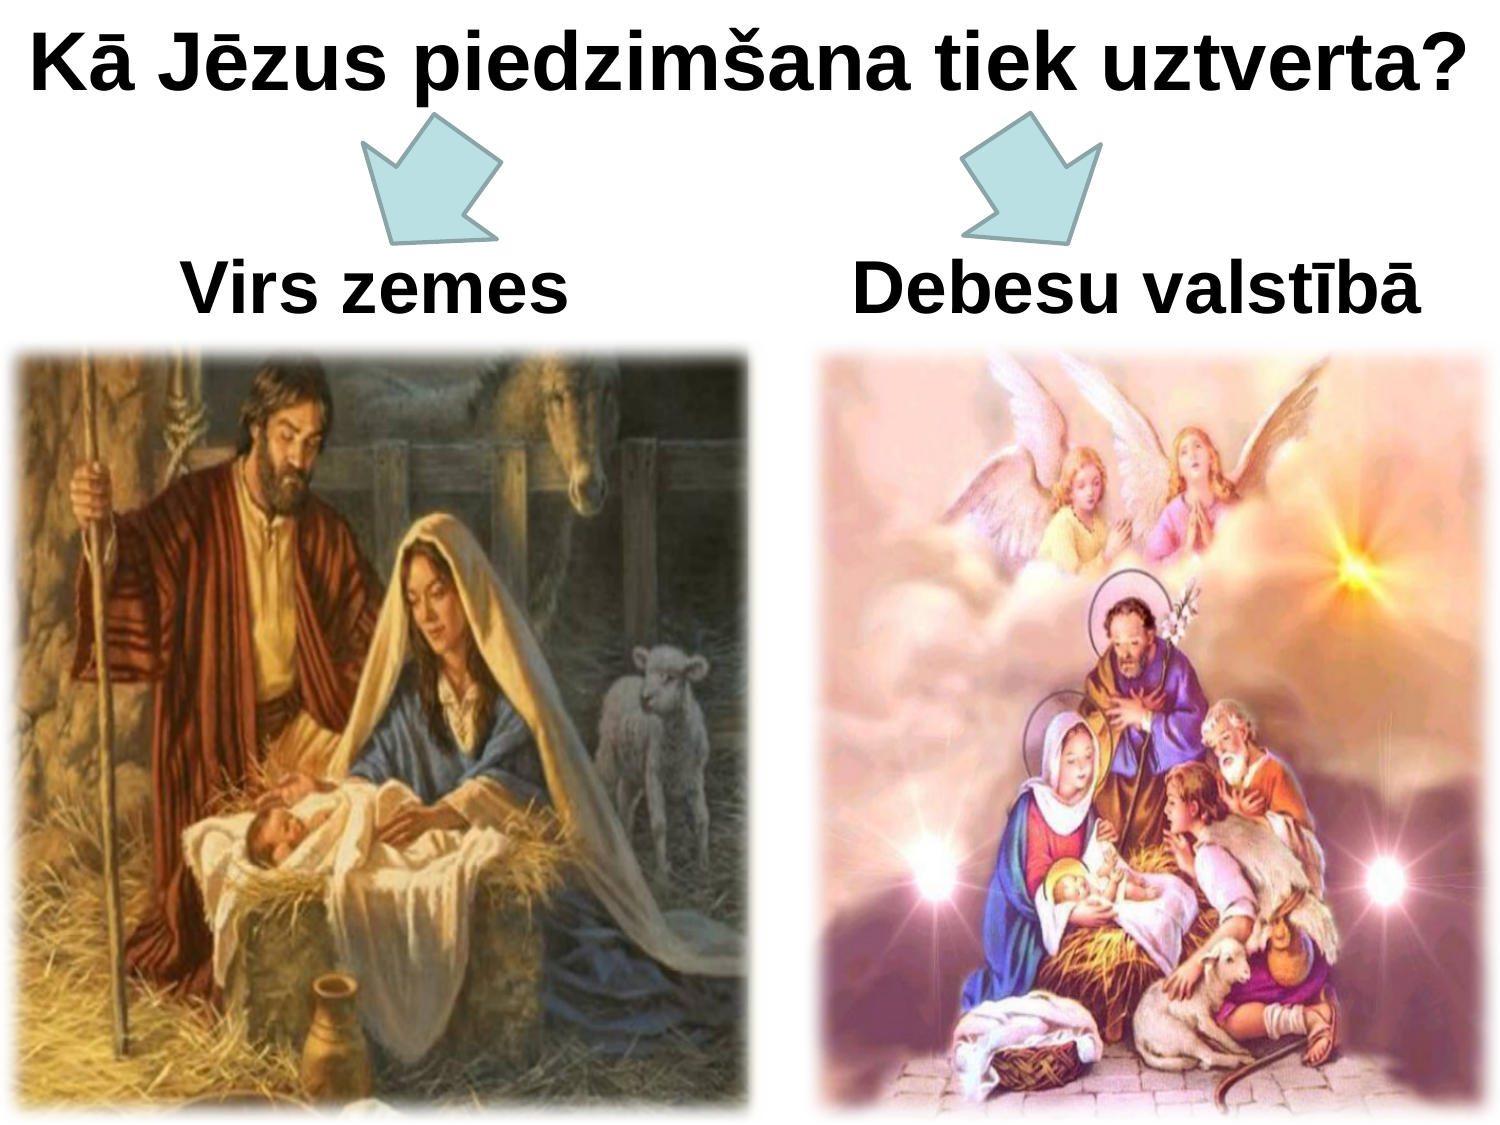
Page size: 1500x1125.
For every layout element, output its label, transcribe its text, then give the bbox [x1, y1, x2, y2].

picture [0, 337, 766, 1125]
text_box Debesu valstībā [808, 231, 1465, 336]
title Kā Jēzus piedzimšana tiek uztverta? [0, 0, 1500, 114]
picture [802, 337, 1500, 1125]
text_box Virs zemes [0, 231, 750, 336]
text_box [360, 111, 504, 246]
text_box [959, 110, 1103, 231]
